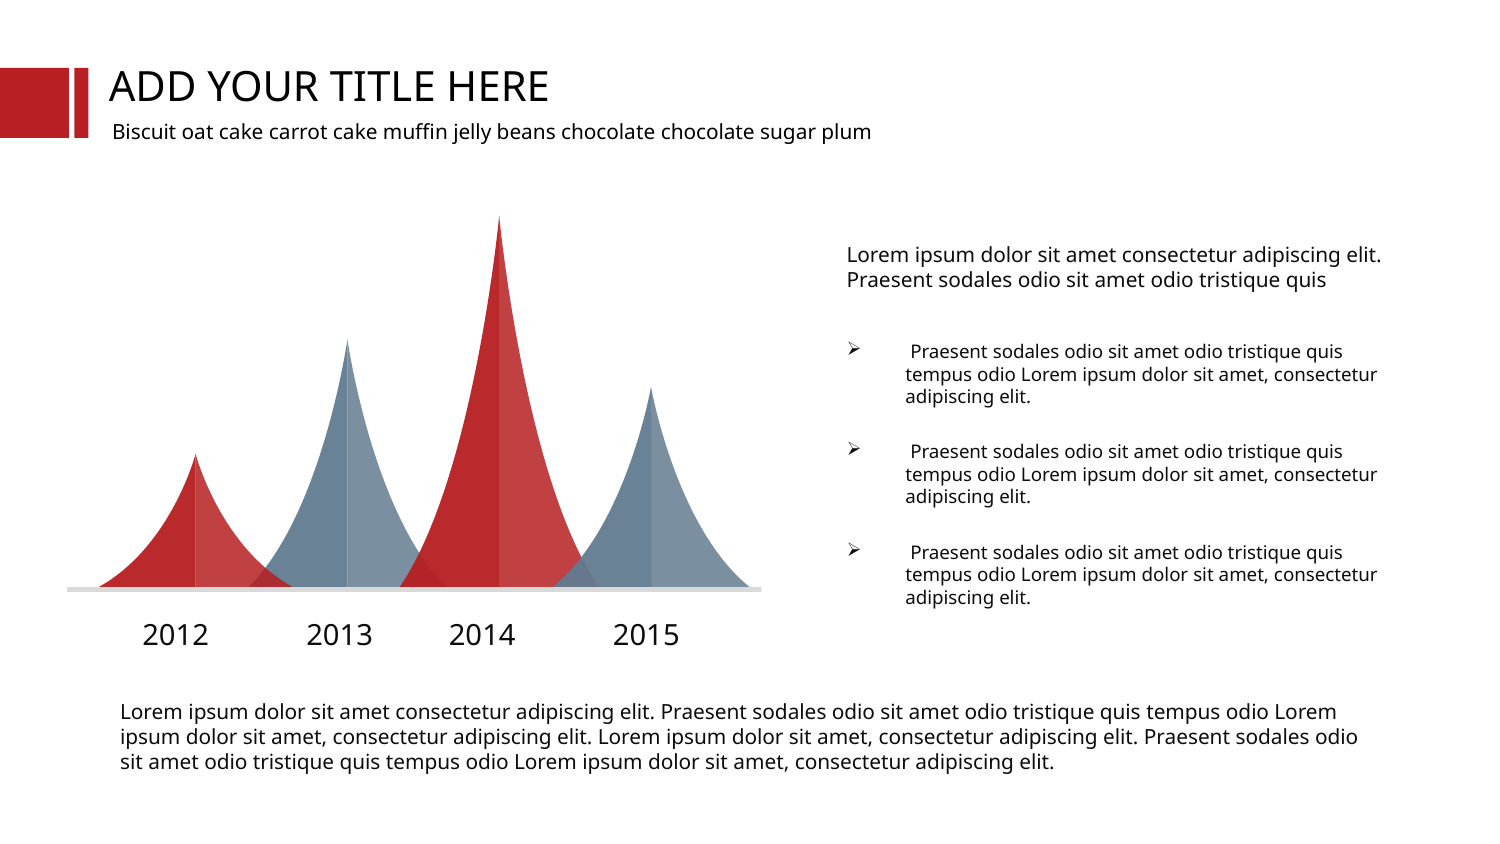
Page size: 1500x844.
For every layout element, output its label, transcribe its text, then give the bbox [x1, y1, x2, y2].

text_box 2012 [127, 609, 225, 659]
text_box 2015 [598, 609, 695, 659]
text_box 2013 [291, 609, 389, 659]
text_box Lorem ipsum dolor sit amet consectetur adipiscing elit. Praesent sodales odio sit amet odio tristique quis tempus odio Lorem ipsum dolor sit amet, consectetur adipiscing elit. Lorem ipsum dolor sit amet, consectetur adipiscing elit. Praesent sodales odio sit amet odio tristique quis tempus odio Lorem ipsum dolor sit amet, consectetur adipiscing elit. [105, 691, 1381, 782]
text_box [67, 215, 762, 592]
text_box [831, 234, 1430, 624]
text_box 2014 [433, 609, 531, 659]
